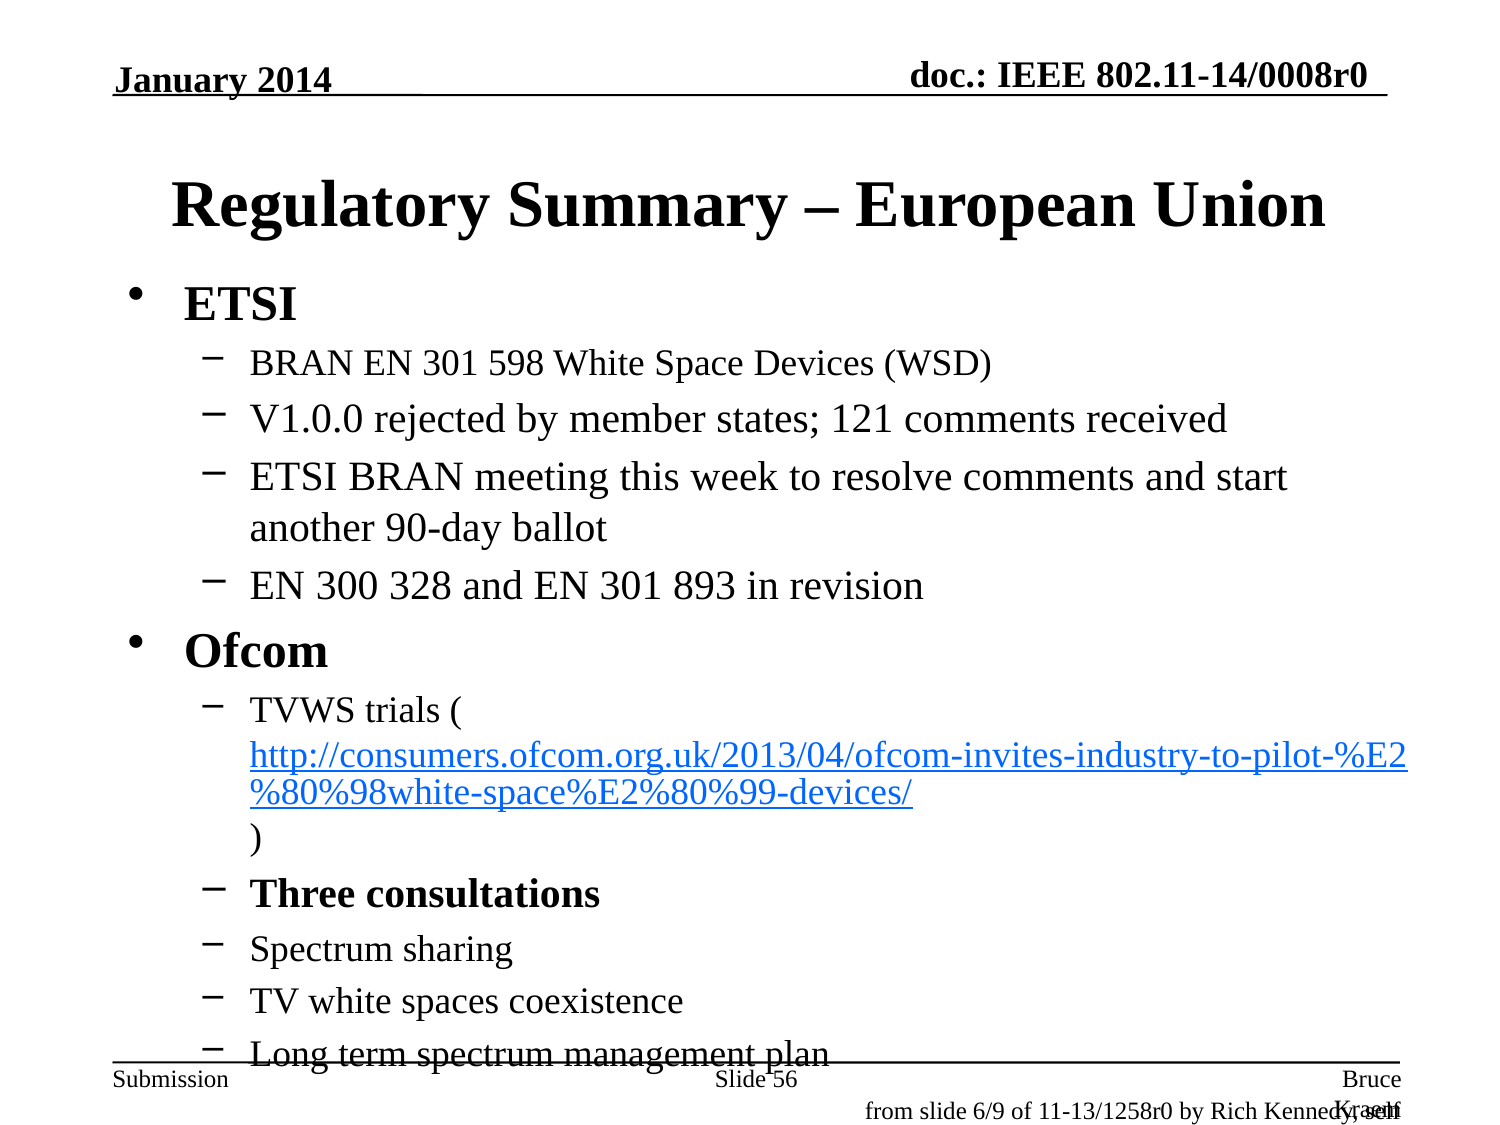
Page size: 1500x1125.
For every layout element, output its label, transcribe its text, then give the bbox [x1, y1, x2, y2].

footer Bruce Kraemer, Marvell [1325, 1062, 1402, 1087]
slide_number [114, 54, 374, 100]
text_box from slide 6/9 of 11-13/1258r0 by Rich Kennedy, self [343, 1087, 1417, 1125]
slide_number Slide 56 [712, 1062, 800, 1087]
title Regulatory Summary – European Union [112, 112, 1388, 262]
list ETSI BRAN EN 301 598 White Space Devices (WSD) V1.0.0 rejected by member states; 121 comments received ETSI BRAN meeting this week to resolve comments and start another 90-day ballot EN 300 328 and EN 301 893 in revision Ofcom TVWS trials (http://consumers.ofcom.org.uk/2013/04/ofcom-invites-industry-to-pilot-%E2%80%98white-space%E2%80%99-devices/) Three consultations Spectrum sharing TV white spaces coexistence Long term spectrum management plan [112, 262, 1425, 1038]
